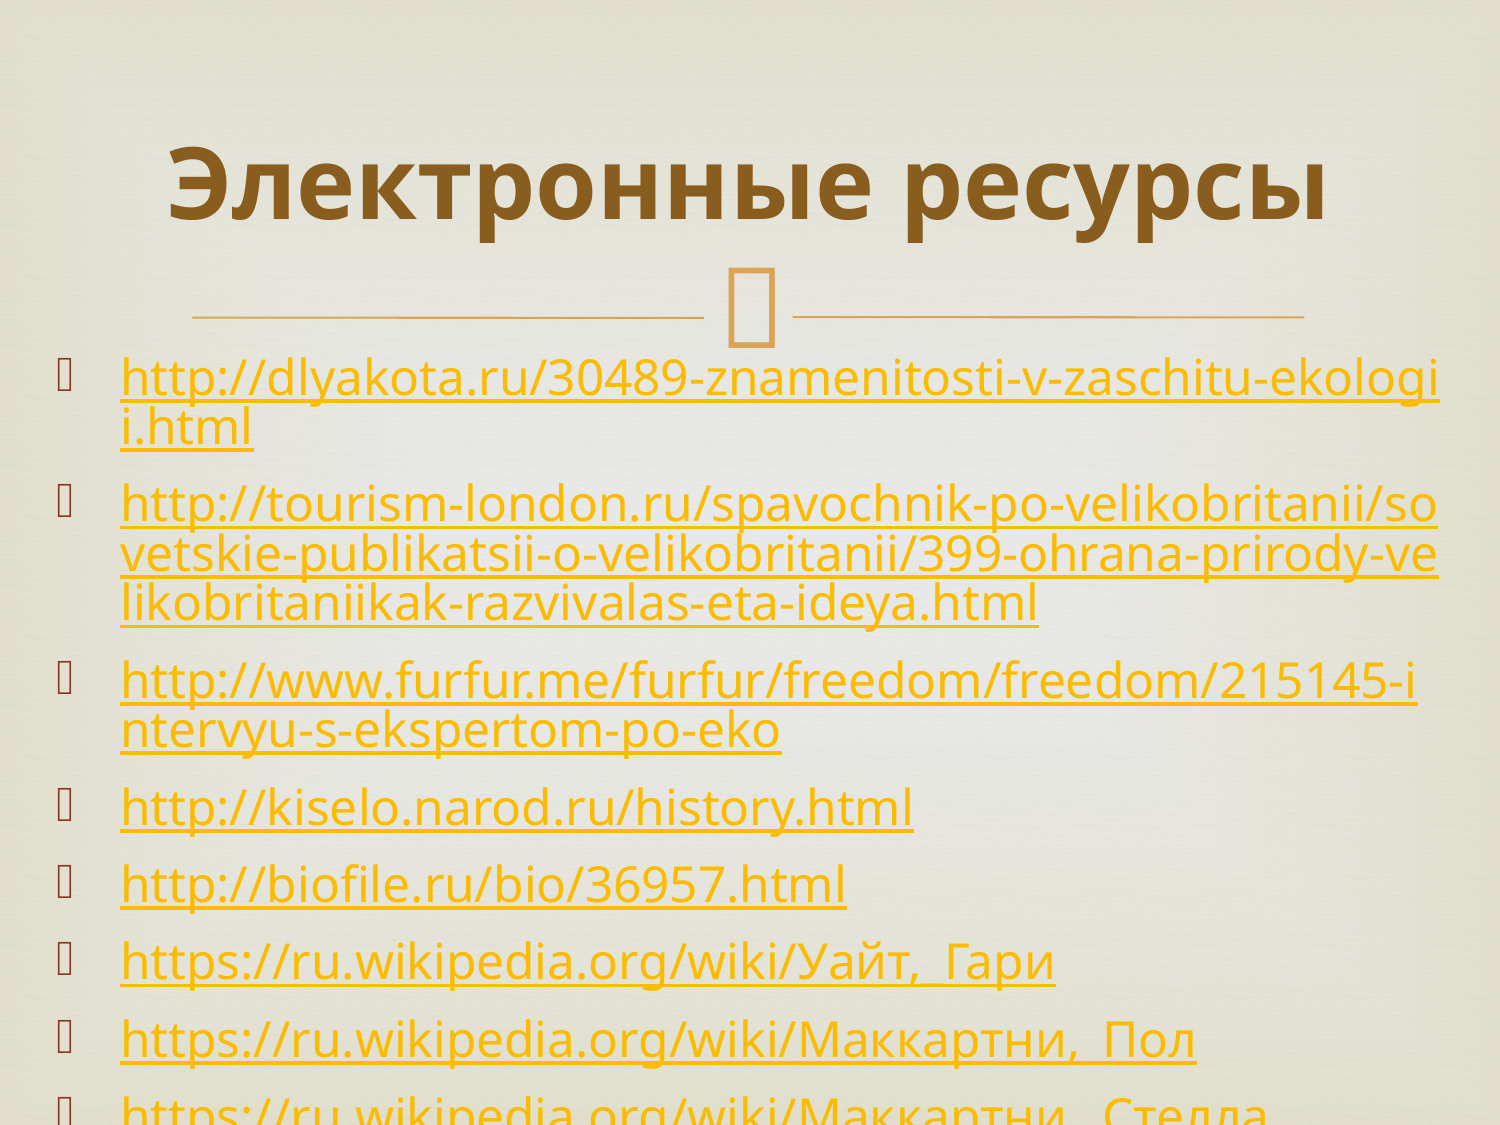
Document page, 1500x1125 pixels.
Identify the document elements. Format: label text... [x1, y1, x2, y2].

list http://dlyakota.ru/30489-znamenitosti-v-zaschitu-ekologii.html http://tourism-london.ru/spavochnik-po-velikobritanii/sovetskie-publikatsii-o-velikobritanii/399-ohrana-prirody-velikobritaniikak-razvivalas-eta-ideya.html http://www.furfur.me/furfur/freedom/freedom/215145-intervyu-s-ekspertom-po-eko http://kiselo.narod.ru/history.html http://biofile.ru/bio/36957.html https://ru.wikipedia.org/wiki/Уайт,_Гари https://ru.wikipedia.org/wiki/Маккартни,_Пол https://ru.wikipedia.org/wiki/Маккартни,_Стелла https://ru.wikipedia.org/wiki/Блум,_Орландо https://ru.wikipedia.org/wiki/Оливер,_Джеймс_Тревор [41, 338, 1459, 1125]
title Электронные ресурсы [112, 93, 1386, 267]
